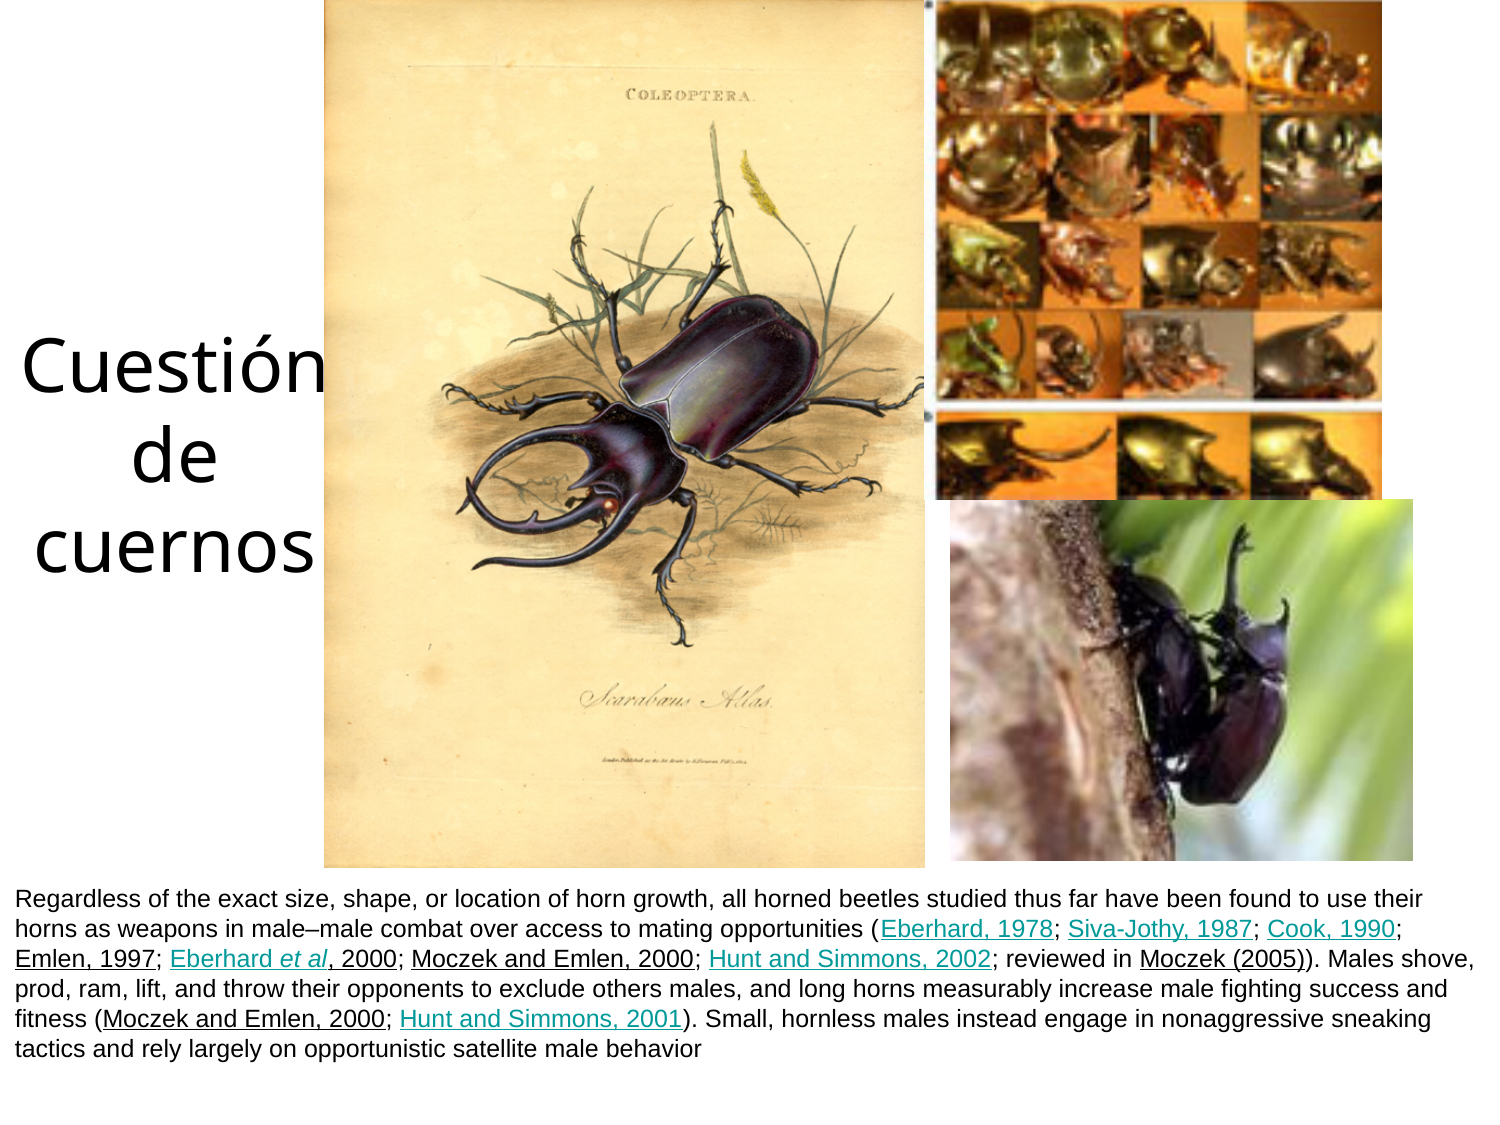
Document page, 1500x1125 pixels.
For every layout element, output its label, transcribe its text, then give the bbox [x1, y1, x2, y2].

title Cuestión de cuernos [0, 49, 319, 856]
text_box Regardless of the exact size, shape, or location of horn growth, all horned beetles studied thus far have been found to use their horns as weapons in male–male combat over access to mating opportunities (Eberhard, 1978; Siva-Jothy, 1987; Cook, 1990; Emlen, 1997; Eberhard et al, 2000; Moczek and Emlen, 2000; Hunt and Simmons, 2002; reviewed in Moczek (2005)). Males shove, prod, ram, lift, and throw their opponents to exclude others males, and long horns measurably increase male fighting success and fitness (Moczek and Emlen, 2000; Hunt and Simmons, 2001). Small, hornless males instead engage in nonaggressive sneaking tactics and rely largely on opportunistic satellite male behavior [0, 874, 1500, 1070]
picture [324, 0, 1413, 869]
